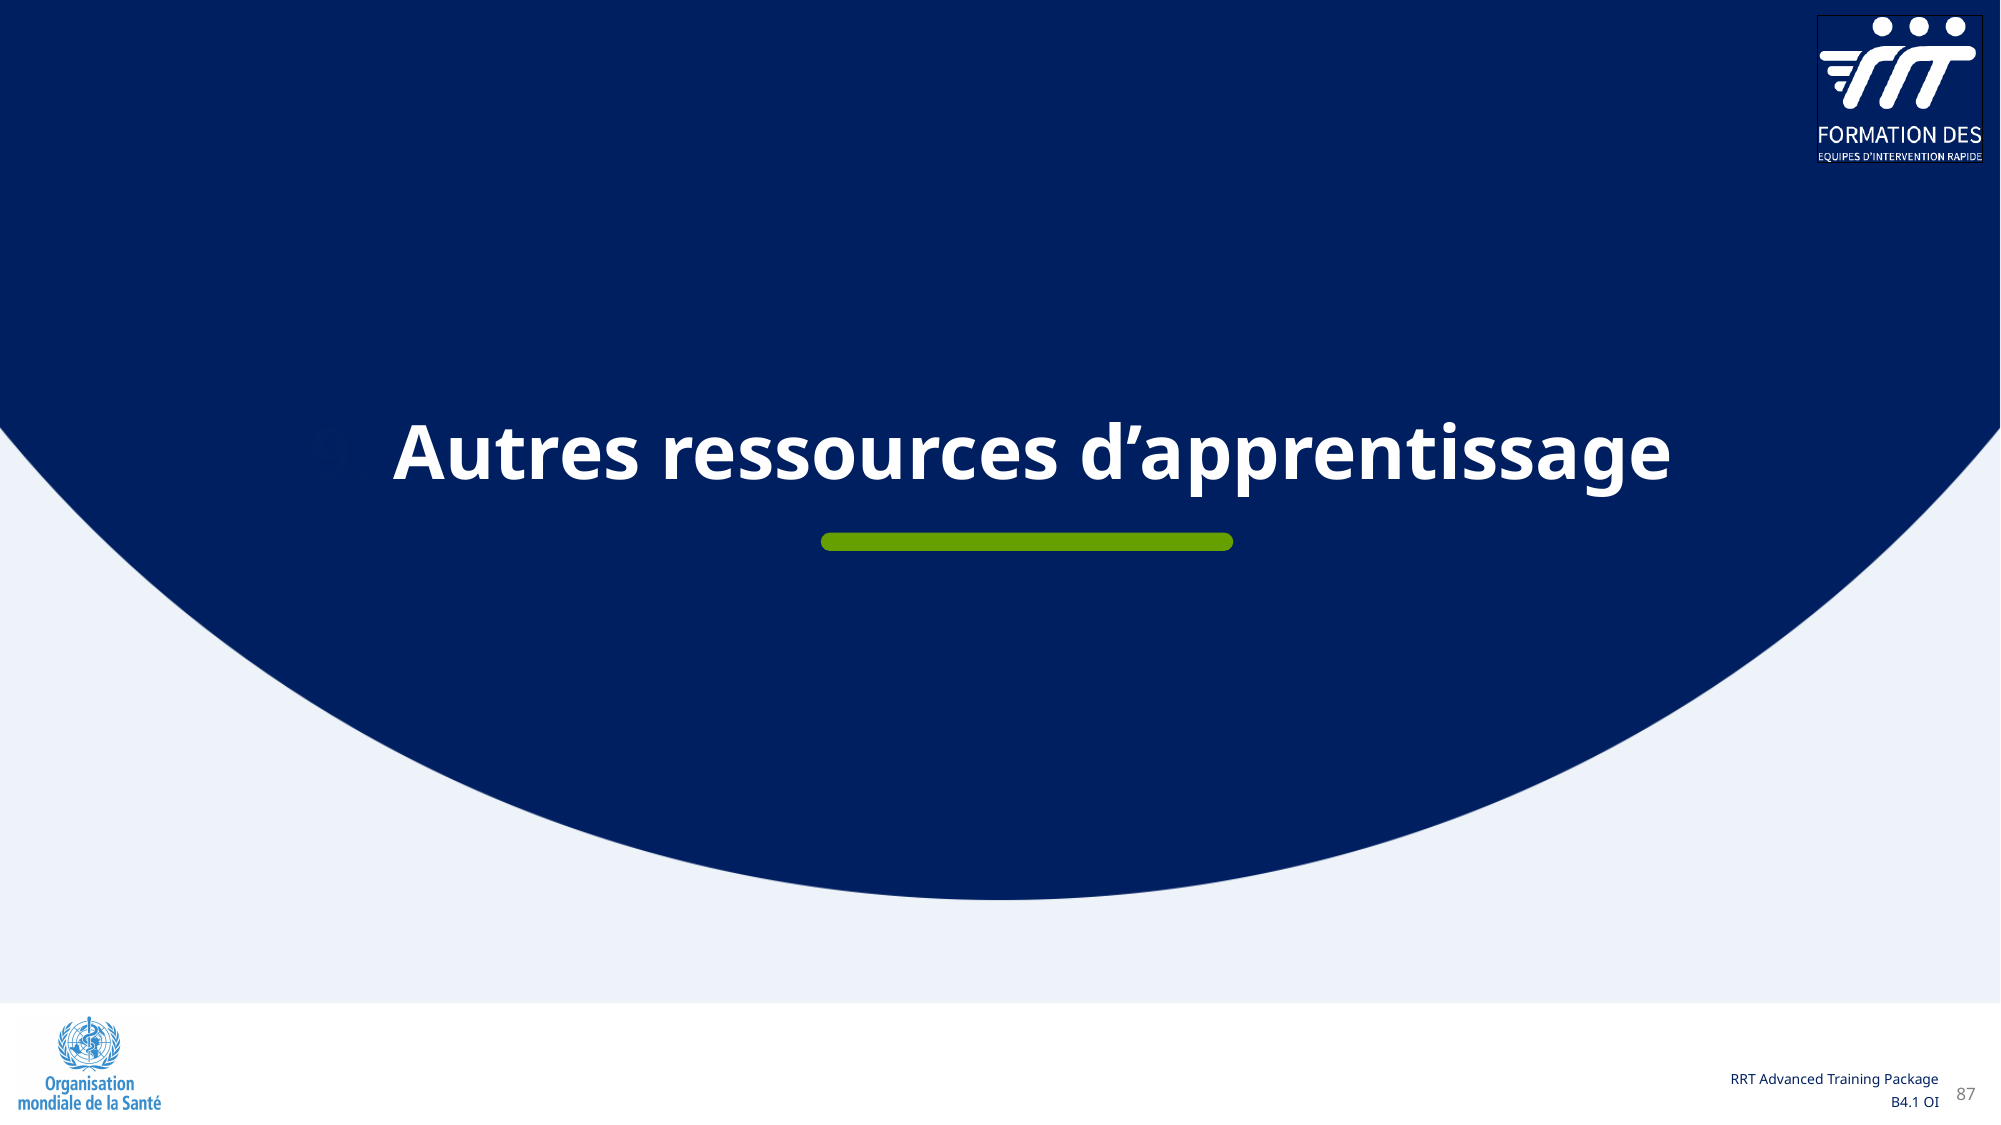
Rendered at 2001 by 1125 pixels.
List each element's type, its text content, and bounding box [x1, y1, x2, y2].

picture [0, 0, 2001, 1003]
text_box 9. Autres ressources d’apprentissage [249, 397, 1734, 560]
picture [17, 1015, 162, 1111]
